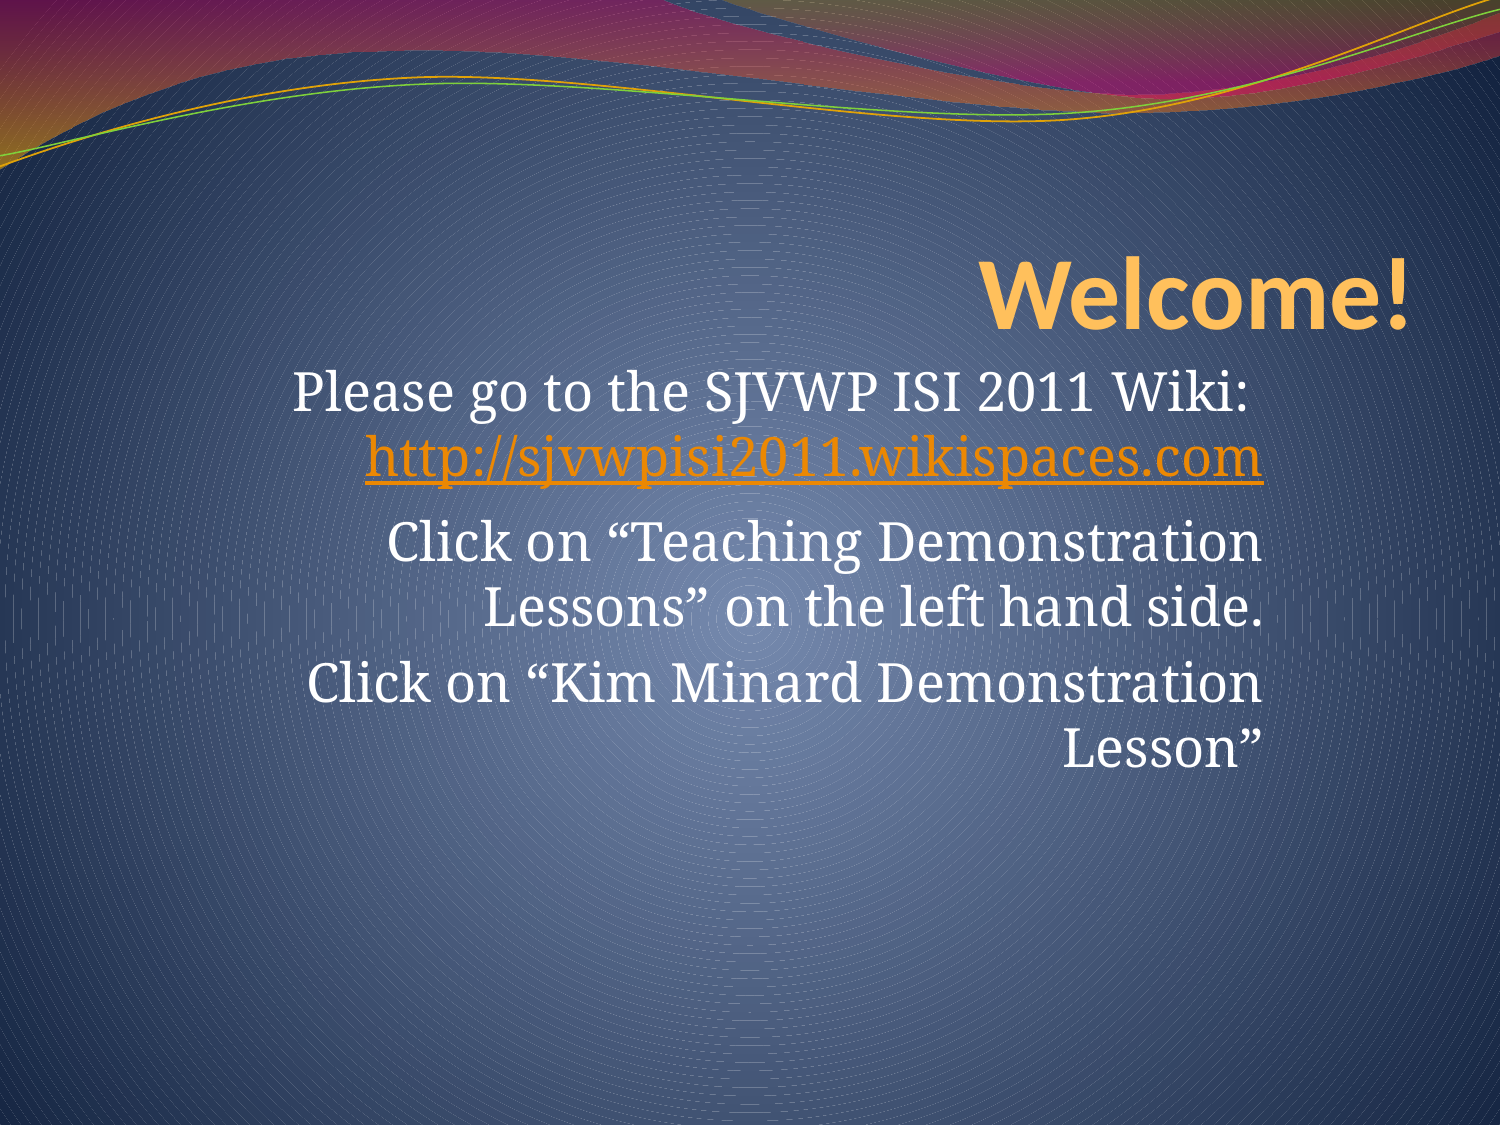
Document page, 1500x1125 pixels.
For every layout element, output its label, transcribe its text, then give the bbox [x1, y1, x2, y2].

title Welcome! [69, 224, 1420, 350]
subtitle Please go to the SJVWP ISI 2011 Wiki: http://sjvwpisi2011.wikispaces.com Click on “Teaching Demonstration Lessons” on the left hand side. Click on “Kim Minard Demonstration Lesson” [225, 350, 1275, 963]
